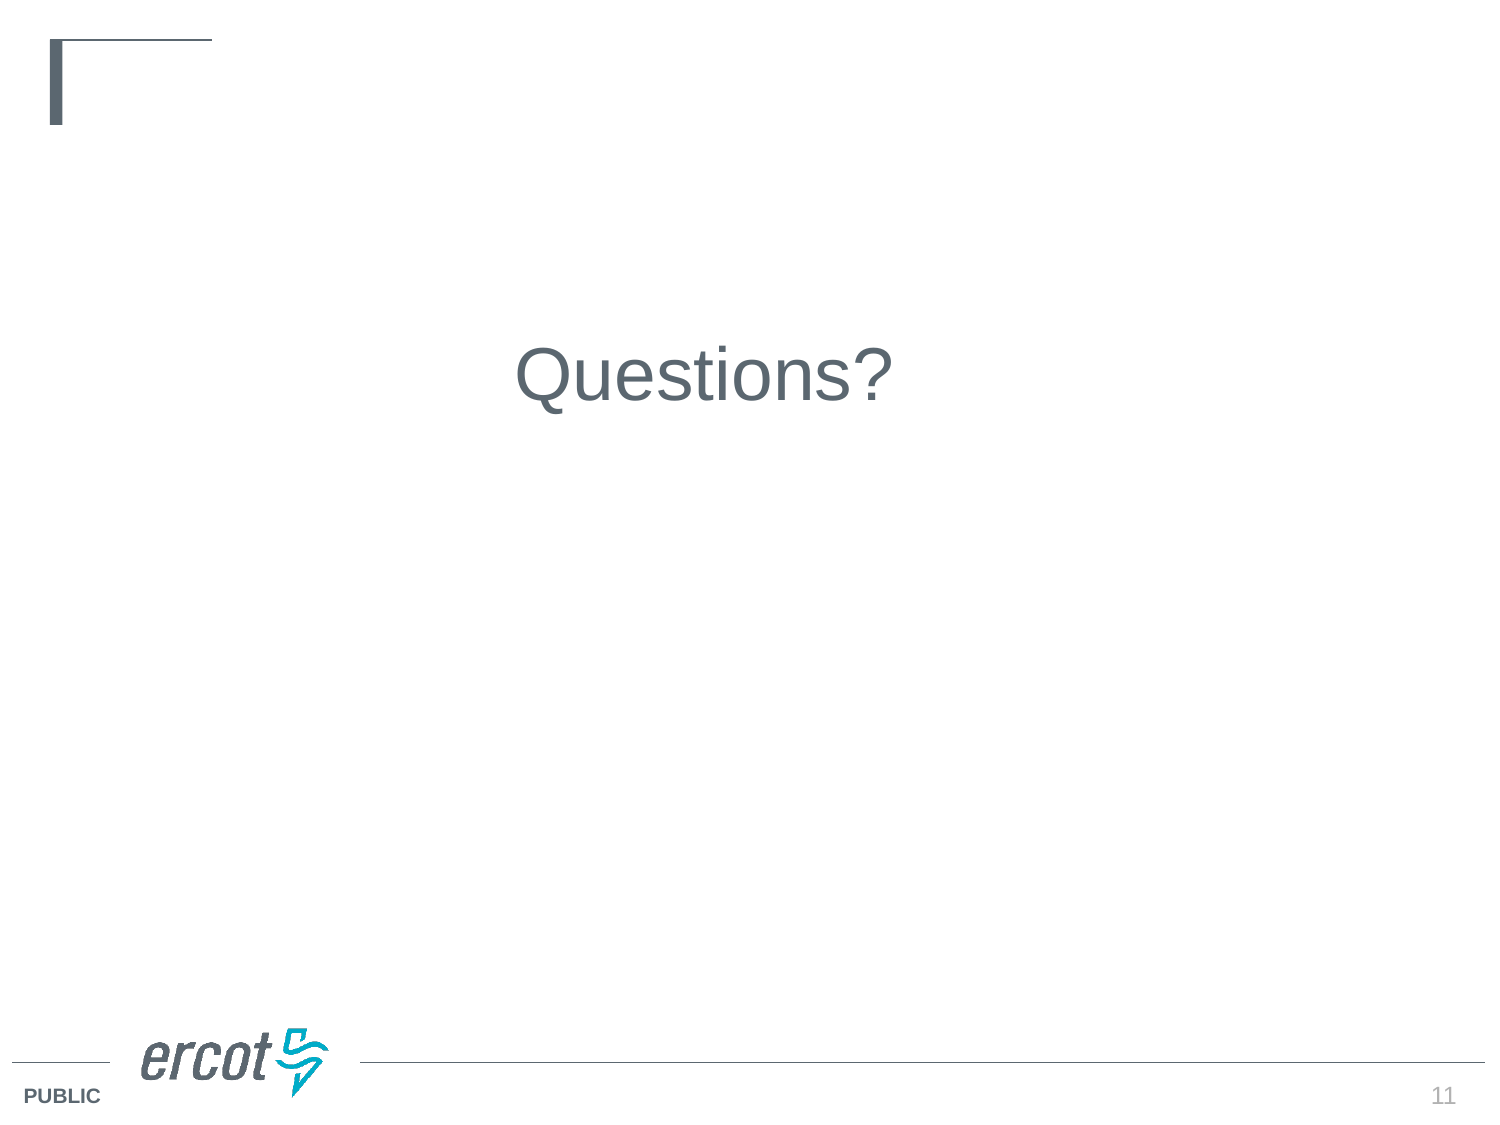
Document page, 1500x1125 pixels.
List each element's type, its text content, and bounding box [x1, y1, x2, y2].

slide_number 11 [1400, 1076, 1488, 1113]
picture [137, 1024, 332, 1100]
list Questions? [50, 162, 1450, 992]
